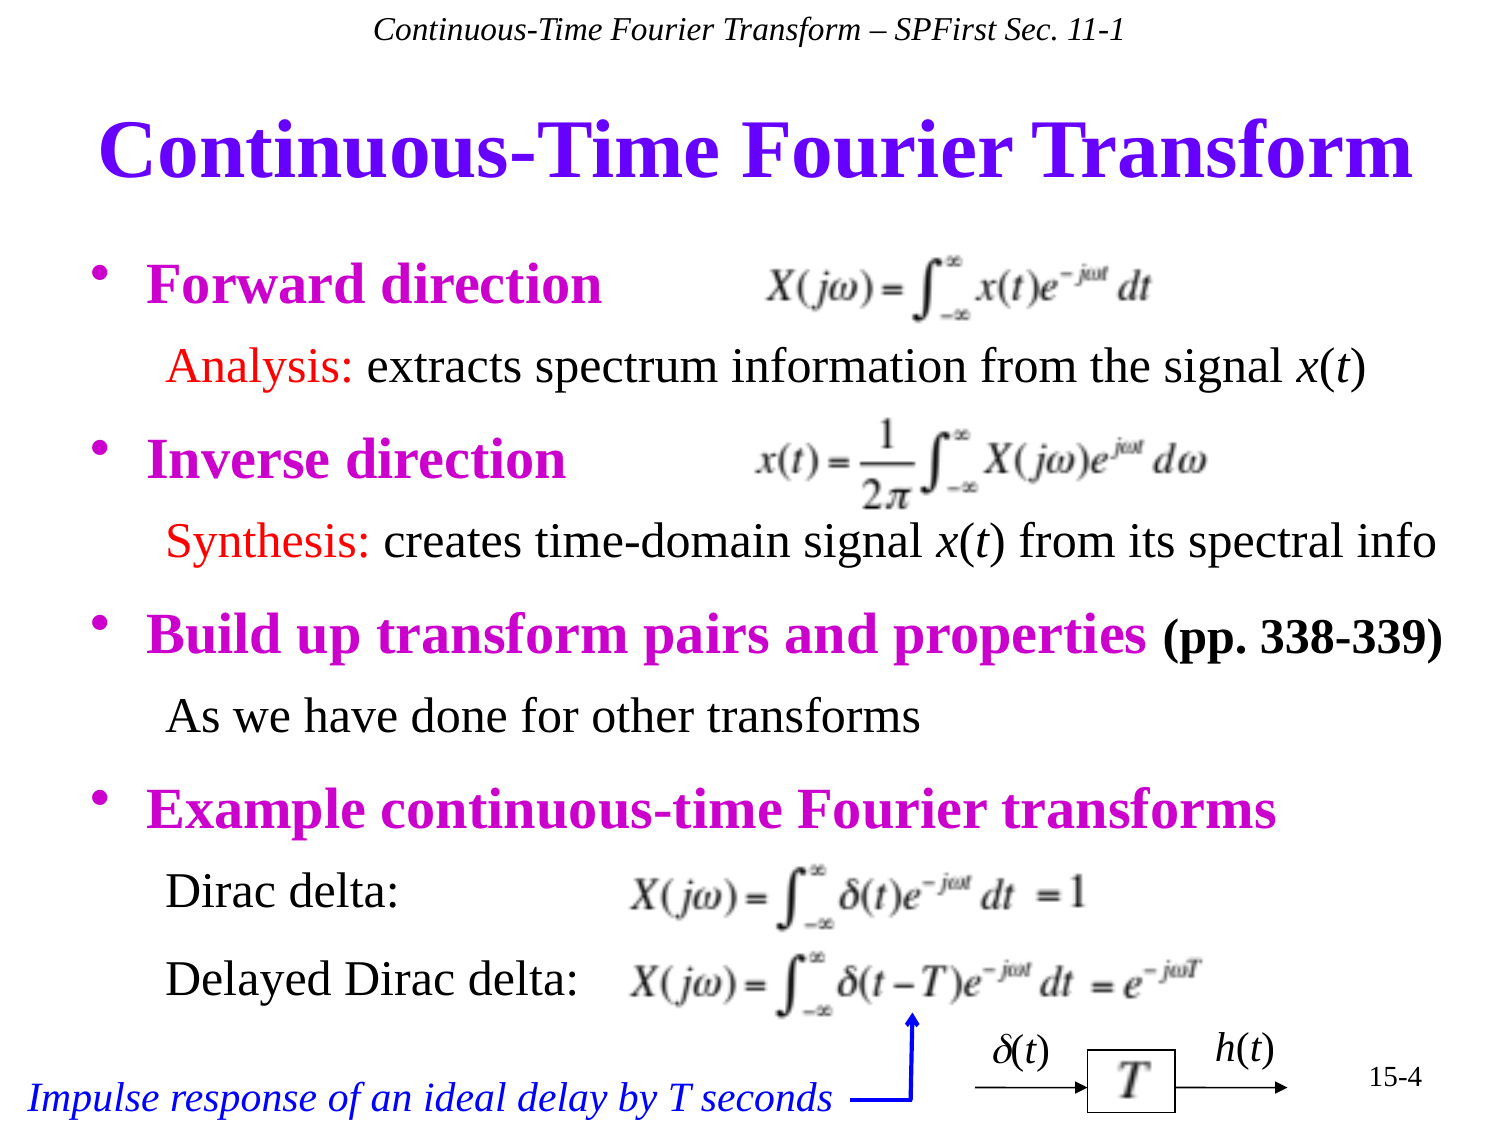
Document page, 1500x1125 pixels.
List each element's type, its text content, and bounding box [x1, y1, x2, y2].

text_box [624, 938, 1080, 1026]
text_box Dirac delta: [75, 849, 425, 937]
list Forward direction [75, 237, 700, 324]
title Continuous-Time Fourier Transform [75, 55, 1438, 238]
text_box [12, 1012, 913, 1125]
text_box Synthesis: creates time-domain signal x(t) from its spectral info [74, 499, 1488, 588]
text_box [1086, 949, 1209, 1006]
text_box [974, 1012, 1313, 1113]
text_box As we have done for other transforms [74, 674, 1488, 763]
text_box Continuous-Time Fourier Transform – SPFirst Sec. 11-1 [0, 0, 1500, 55]
text_box Delayed Dirac delta: [74, 937, 613, 1010]
text_box Inverse direction [75, 413, 700, 499]
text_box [1031, 869, 1092, 912]
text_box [750, 404, 1209, 513]
text_box Build up transform pairs and properties (pp. 338-339) [75, 587, 1463, 674]
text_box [624, 851, 1021, 937]
text_box Analysis: extracts spectrum information from the signal x(t) [74, 324, 1488, 413]
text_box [760, 242, 1157, 330]
slide_number 15-4 [1124, 1049, 1438, 1125]
text_box Example continuous-time Fourier transforms [74, 762, 1413, 863]
